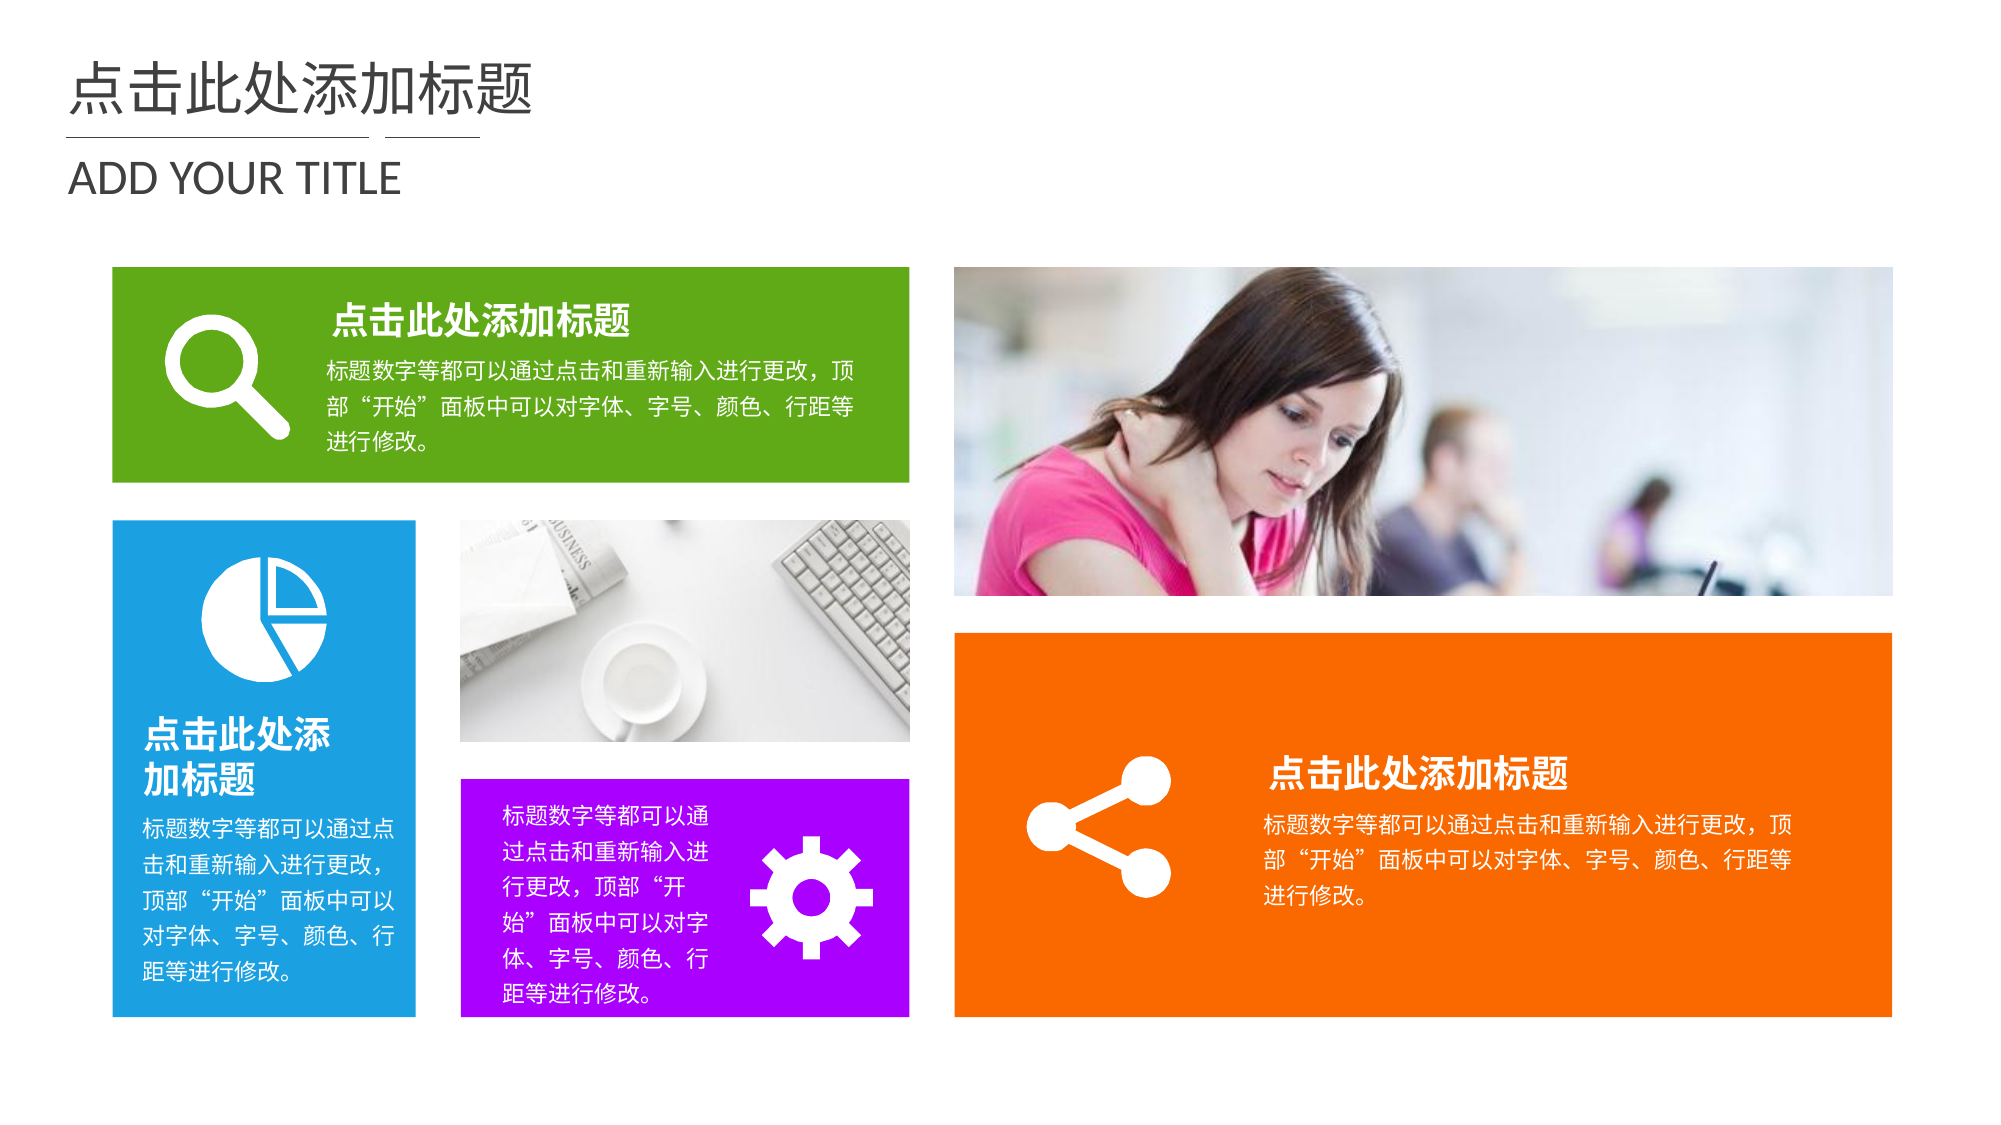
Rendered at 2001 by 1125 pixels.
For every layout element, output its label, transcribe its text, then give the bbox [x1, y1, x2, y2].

picture [954, 267, 1893, 596]
text_box [267, 557, 327, 616]
text_box 标题数字等都可以通过点击和重新输入进行更改，顶部“开始”面板中可以对字体、字号、颜色、行距等进行修改。 [314, 342, 873, 461]
text_box [201, 557, 293, 682]
text_box [111, 519, 417, 1018]
text_box 点击此处添加标题 [1254, 742, 1584, 803]
text_box 标题数字等都可以通过点击和重新输入进行更改，顶部“开始”面板中可以对字体、字号、颜色、行距等进行修改。 [131, 801, 416, 991]
text_box 标题数字等都可以通过点击和重新输入进行更改，顶部“开始”面板中可以对字体、字号、颜色、行距等进行修改。 [491, 787, 735, 1013]
text_box [111, 266, 910, 484]
text_box [954, 632, 1893, 1018]
text_box [271, 623, 327, 672]
text_box 标题数字等都可以通过点击和重新输入进行更改，顶部“开始”面板中可以对字体、字号、颜色、行距等进行修改。 [1252, 796, 1811, 915]
text_box [1026, 756, 1172, 898]
text_box [164, 314, 291, 440]
text_box 点击此处添加标题 [129, 703, 356, 808]
text_box 点击此处添加标题 [53, 44, 550, 130]
text_box ADD YOUR TITLE [53, 137, 463, 213]
text_box [460, 778, 910, 1018]
picture [460, 520, 910, 742]
text_box 点击此处添加标题 [316, 289, 647, 350]
text_box [750, 836, 873, 960]
